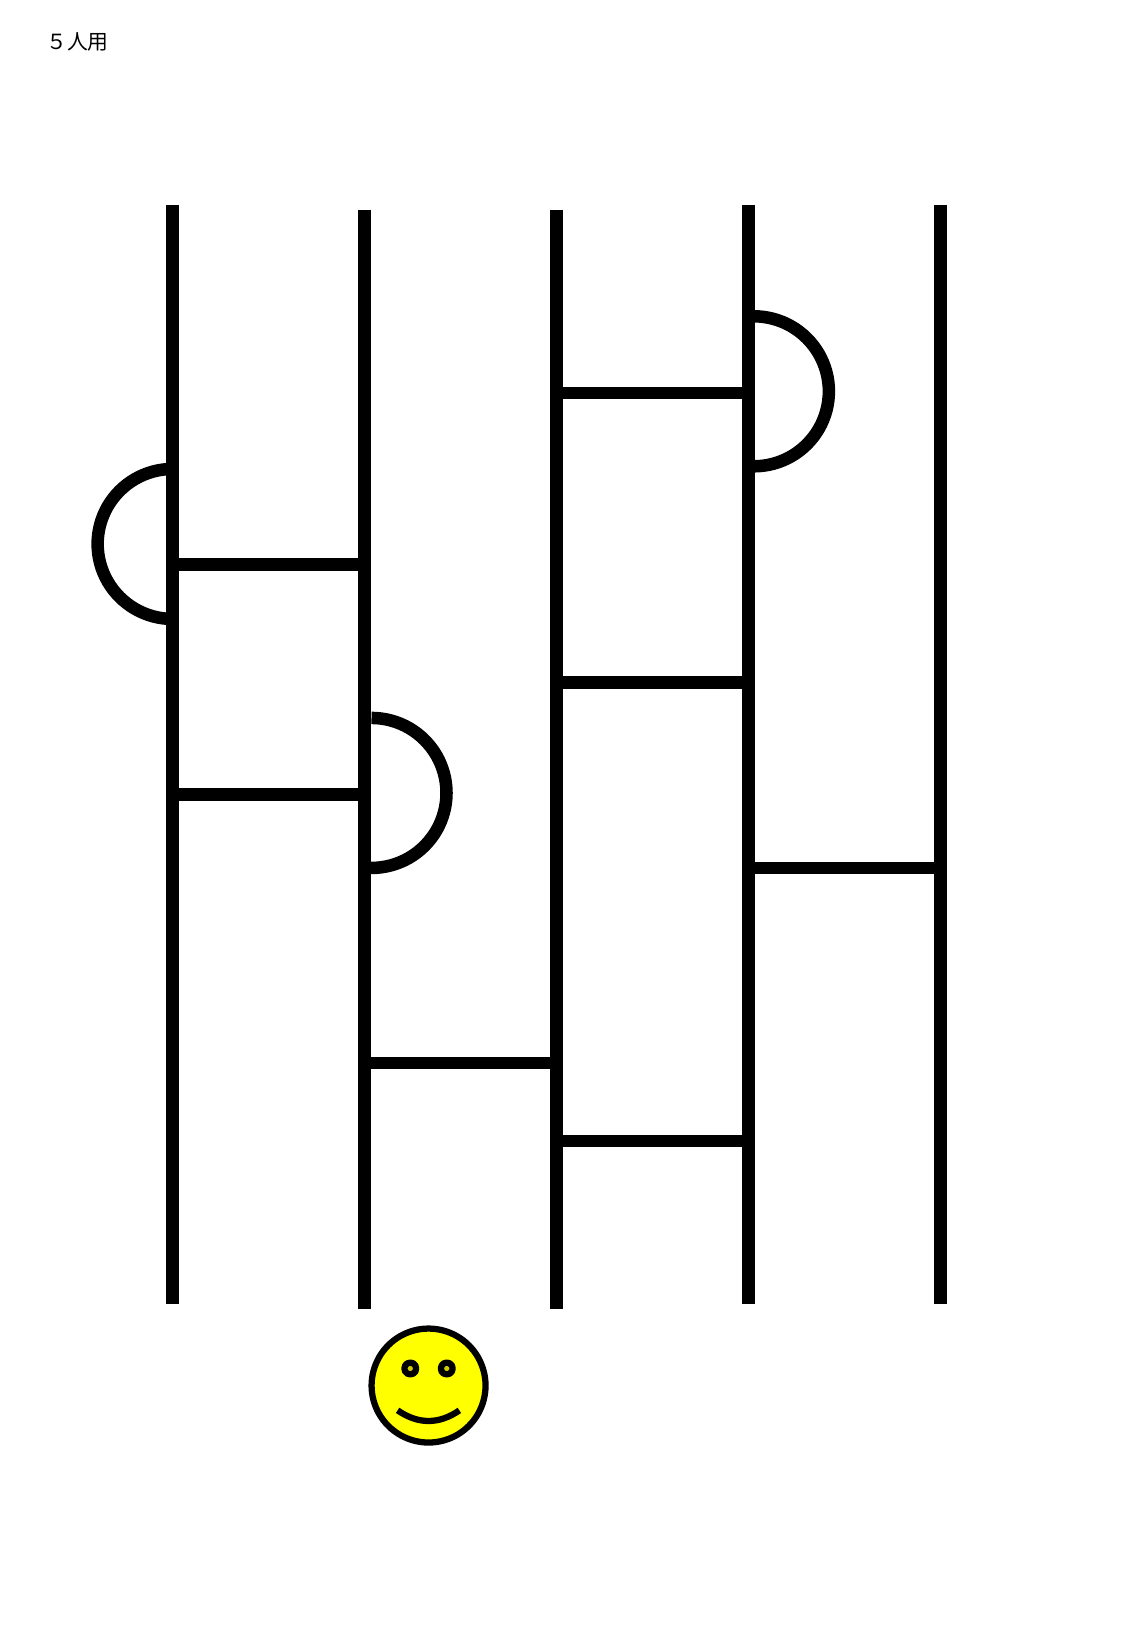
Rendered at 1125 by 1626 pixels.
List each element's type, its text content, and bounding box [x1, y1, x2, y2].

text_box ５人用 [31, 21, 124, 61]
text_box [369, 1326, 488, 1445]
text_box [370, 717, 448, 869]
text_box [753, 315, 830, 468]
text_box [96, 468, 168, 620]
